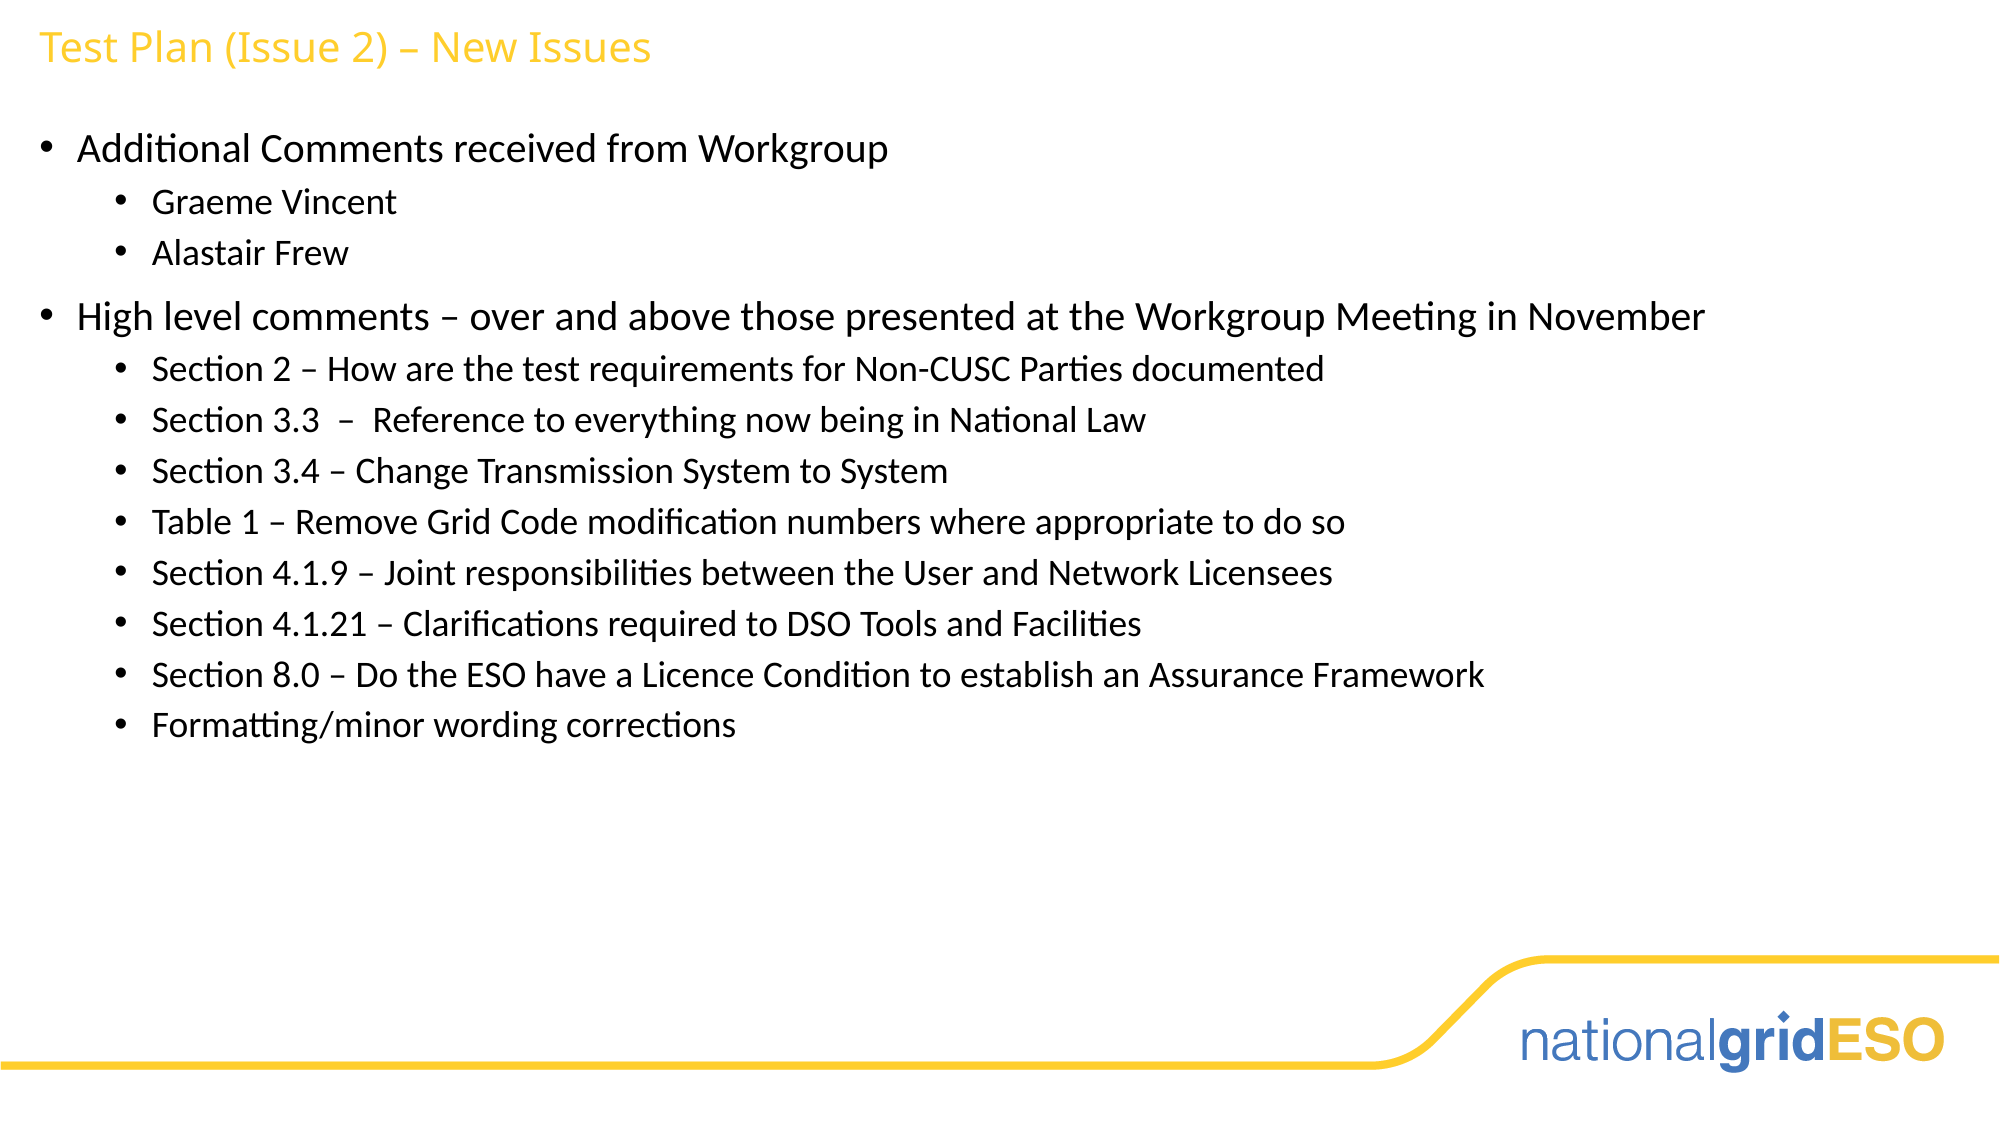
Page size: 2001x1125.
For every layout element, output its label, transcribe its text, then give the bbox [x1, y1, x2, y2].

title Test Plan (Issue 2) – New Issues [24, 18, 1750, 118]
text_box Additional Comments received from Workgroup Graeme Vincent Alastair Frew High level comments – over and above those presented at the Workgroup Meeting in November Section 2 – How are the test requirements for Non-CUSC Parties documented Section 3.3 – Reference to everything now being in National Law Section 3.4 – Change Transmission System to System Table 1 – Remove Grid Code modification numbers where appropriate to do so Section 4.1.9 – Joint responsibilities between the User and Network Licensees Section 4.1.21 – Clarifications required to DSO Tools and Facilities Section 8.0 – Do the ESO have a Licence Condition to establish an Assurance Framework Formatting/minor wording corrections [24, 118, 1959, 949]
picture [0, 949, 2000, 1121]
